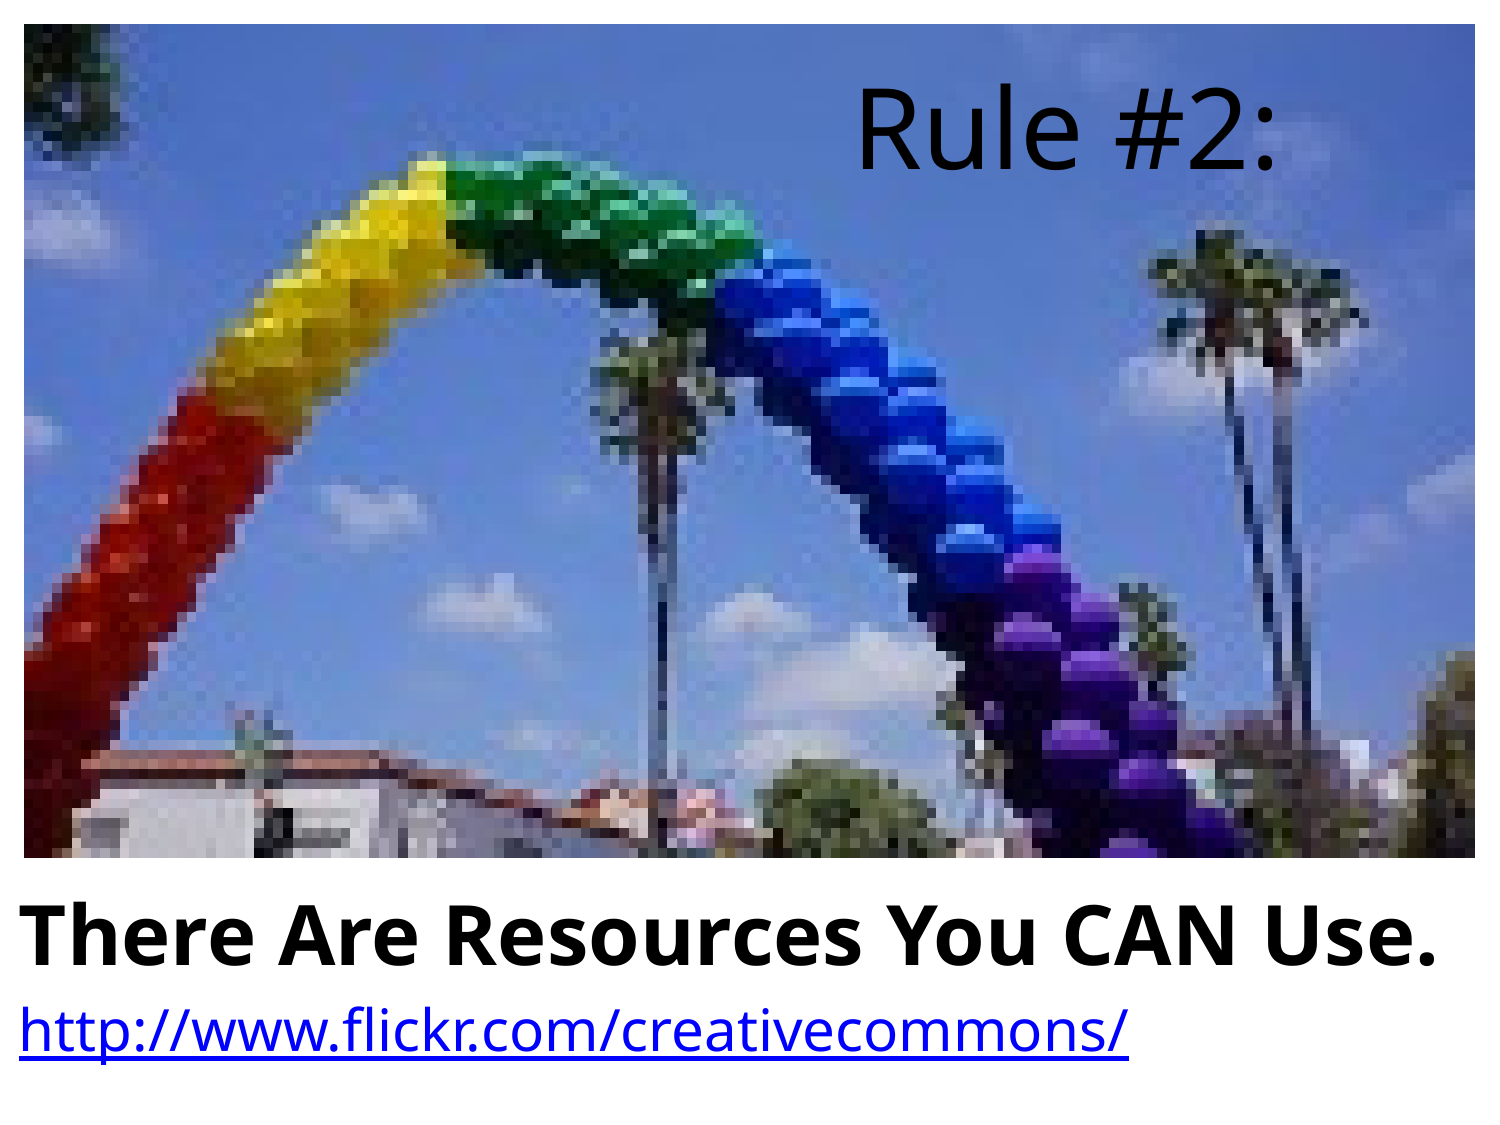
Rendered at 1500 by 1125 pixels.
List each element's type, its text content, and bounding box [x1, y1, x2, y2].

picture [24, 24, 1476, 858]
list There Are Resources You CAN Use. http://www.flickr.com/creativecommons/ [4, 837, 1500, 1125]
